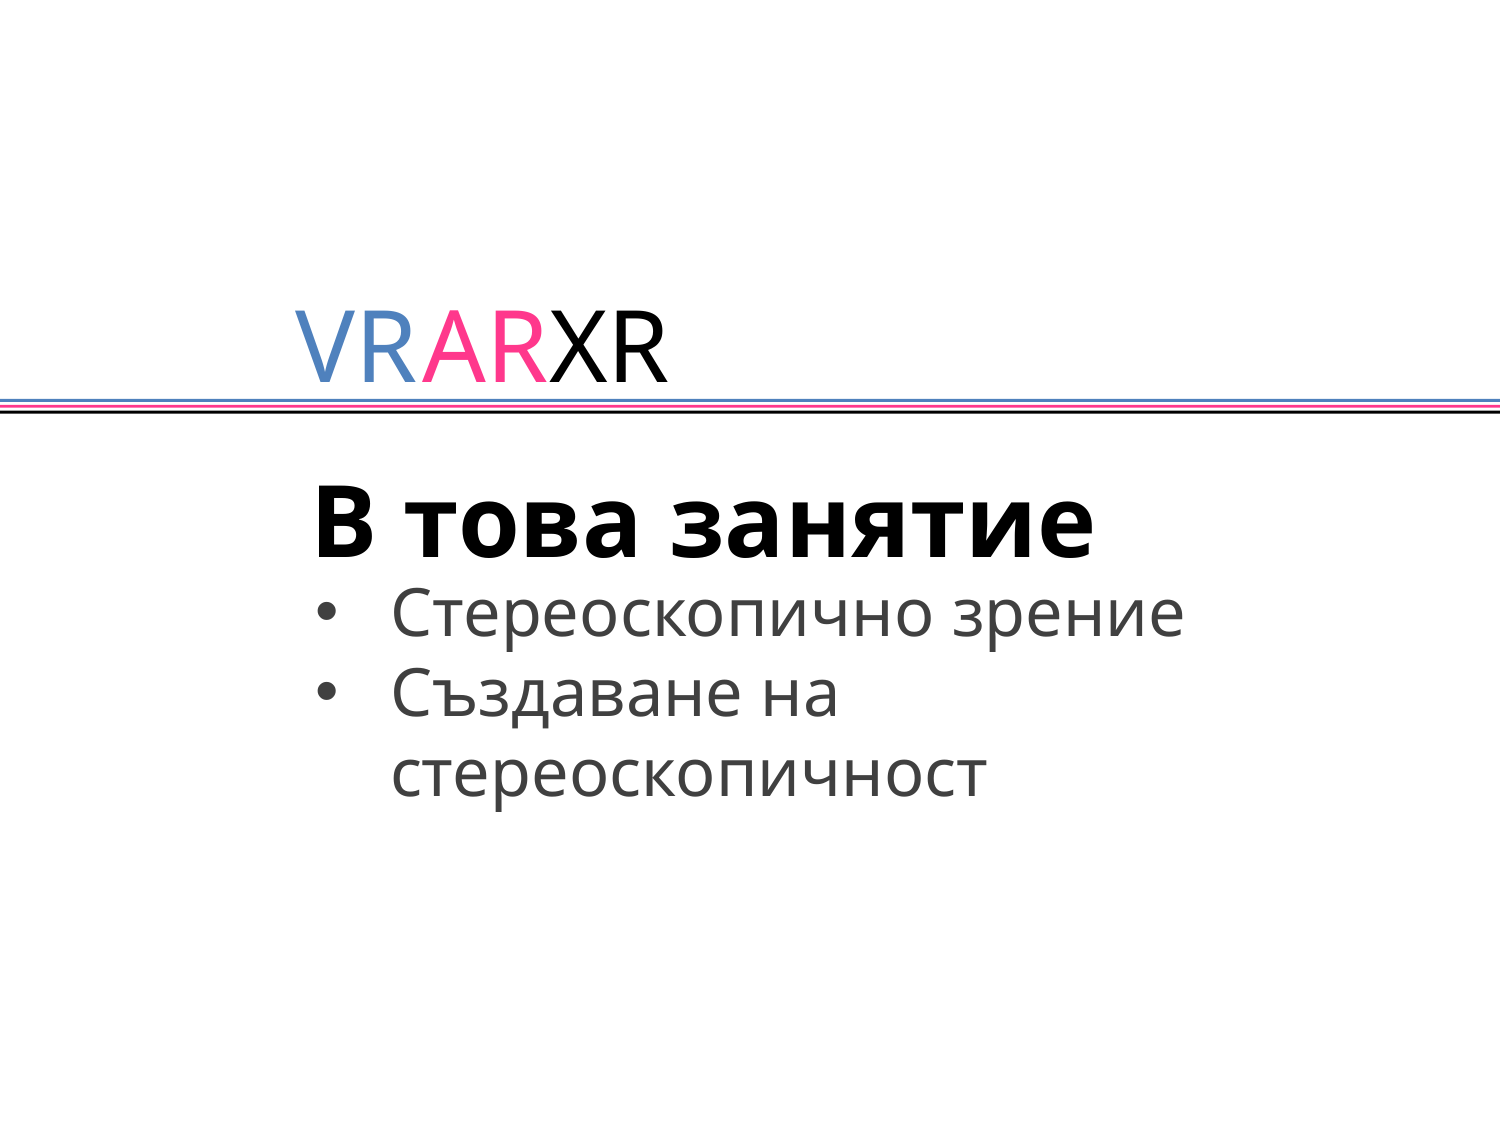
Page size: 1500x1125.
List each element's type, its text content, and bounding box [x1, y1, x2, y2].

list В това занятие [295, 450, 1450, 563]
list Стереоскопично зрение Създаване на стереоскопичност [300, 562, 1455, 1088]
